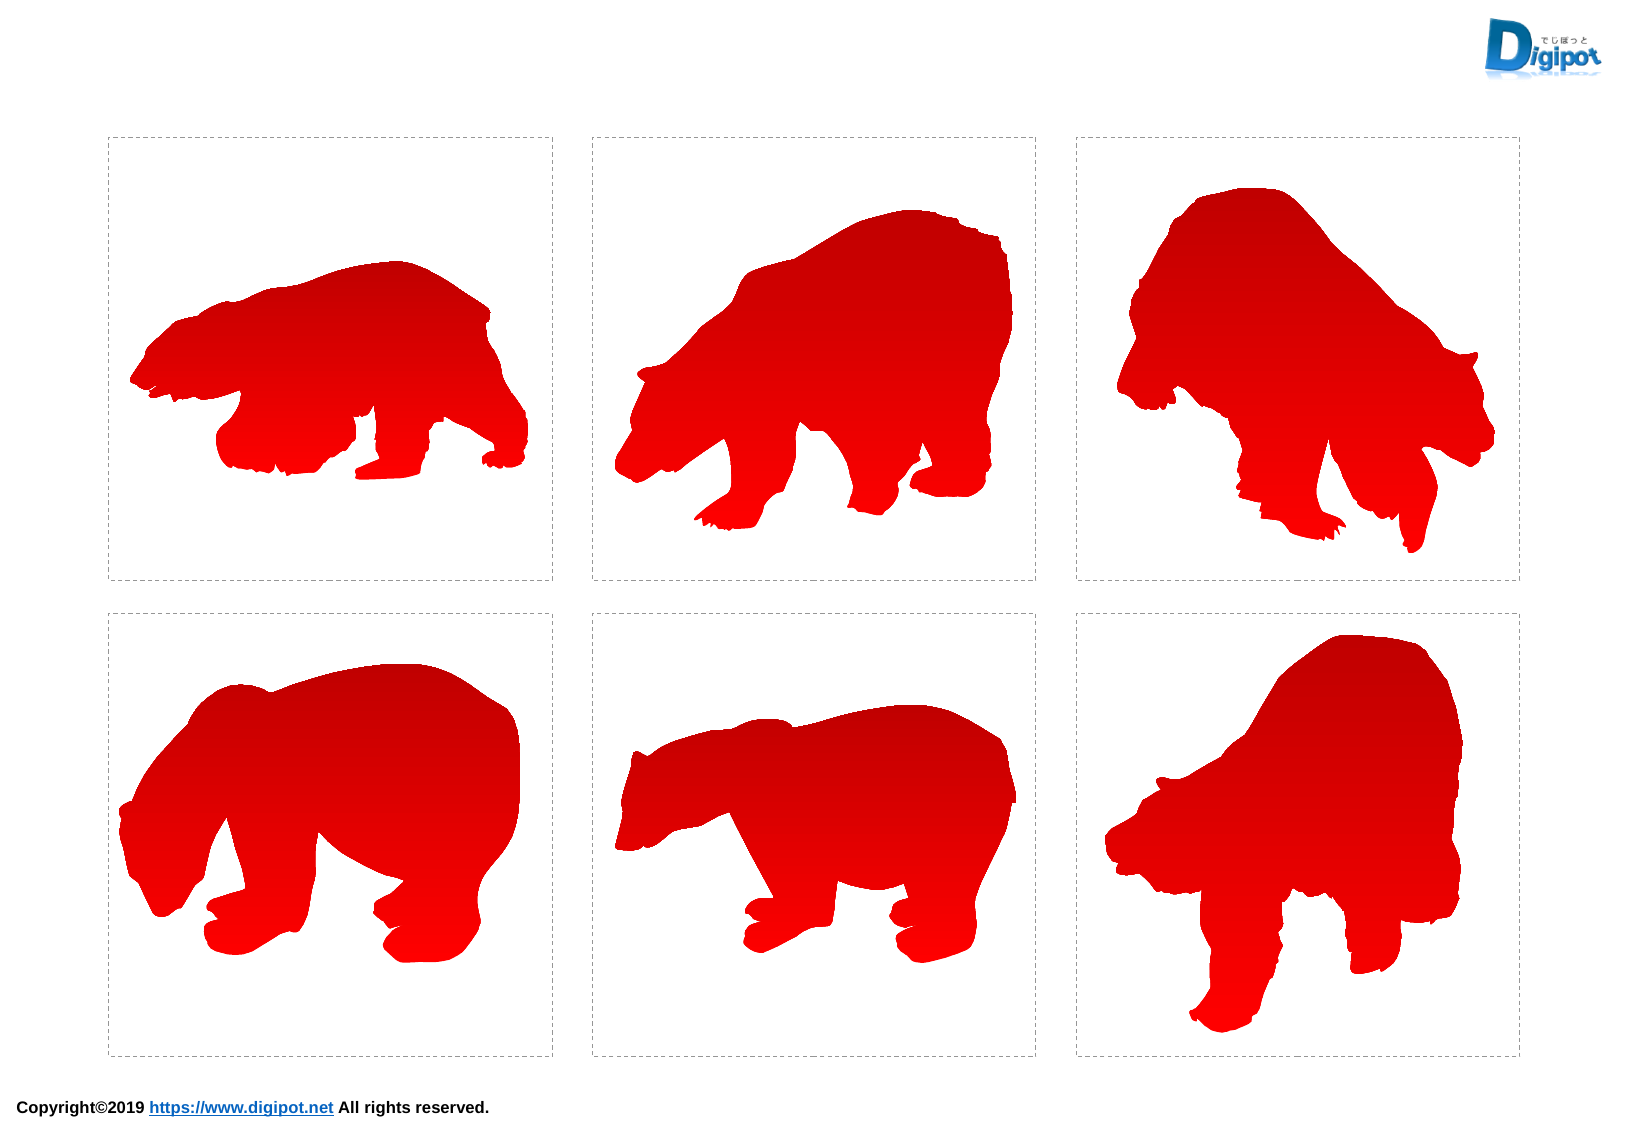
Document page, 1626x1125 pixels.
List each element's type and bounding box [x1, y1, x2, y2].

picture [1485, 18, 1602, 82]
text_box [130, 261, 529, 480]
text_box [614, 210, 1013, 531]
text_box [119, 663, 521, 963]
text_box [615, 705, 1017, 963]
text_box [1104, 635, 1464, 1033]
text_box [1117, 187, 1495, 554]
